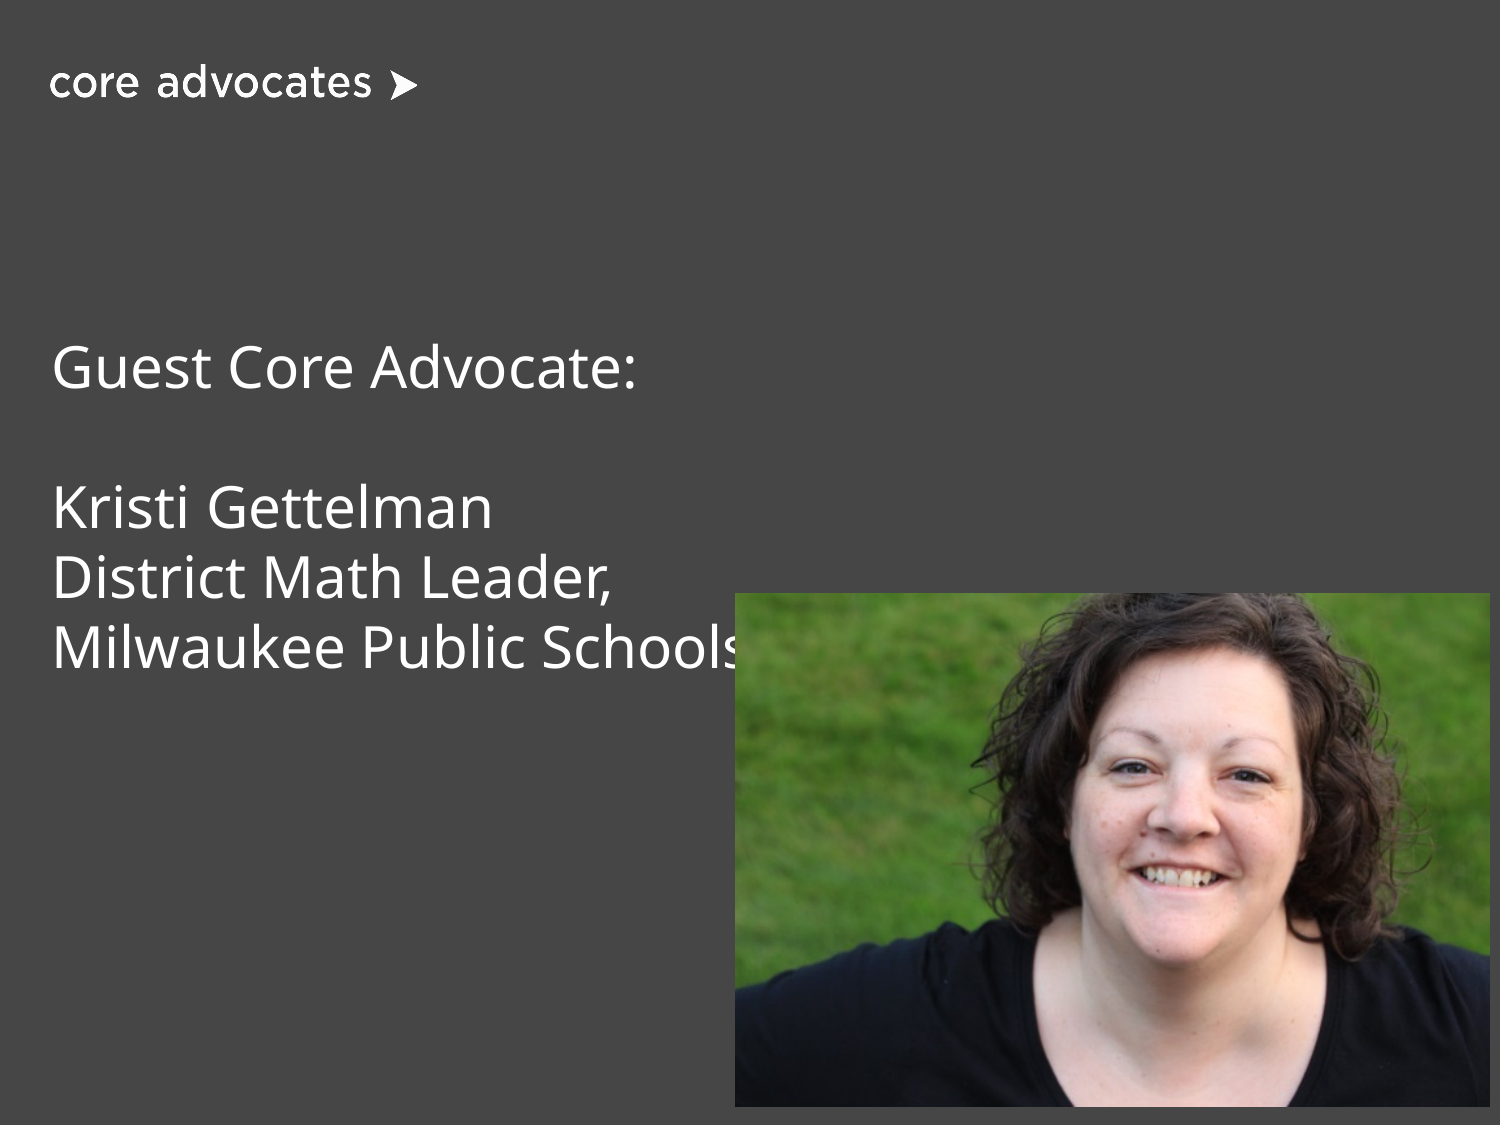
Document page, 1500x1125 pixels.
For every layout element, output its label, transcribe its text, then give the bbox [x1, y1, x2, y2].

title Guest Core Advocate: Kristi Gettelman District Math Leader, Milwaukee Public Schools [36, 433, 1451, 577]
picture [50, 64, 417, 100]
picture [735, 592, 1490, 1107]
